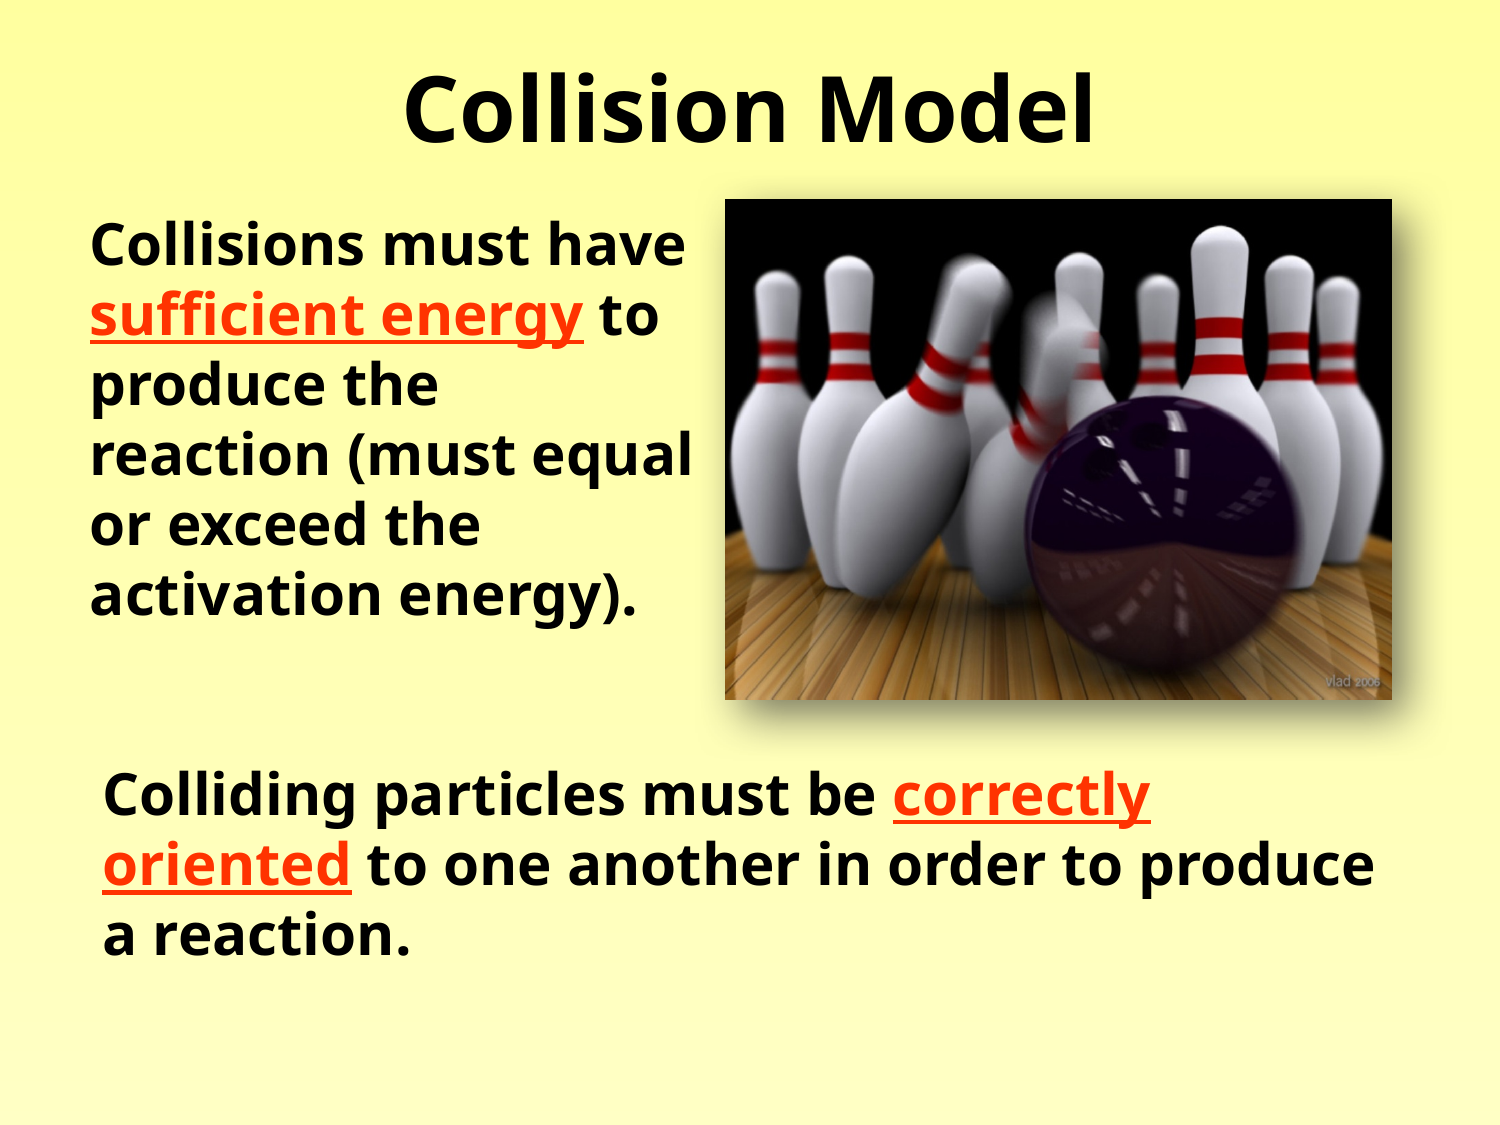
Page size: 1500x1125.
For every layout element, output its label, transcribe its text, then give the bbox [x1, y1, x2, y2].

picture [724, 199, 1392, 701]
text_box Colliding particles must be correctly oriented to one another in order to produce a reaction. [87, 750, 1425, 975]
text_box Collisions must have sufficient energy to produce the reaction (must equal or exceed the activation energy). [75, 199, 713, 635]
title Collision Model [112, 49, 1388, 163]
